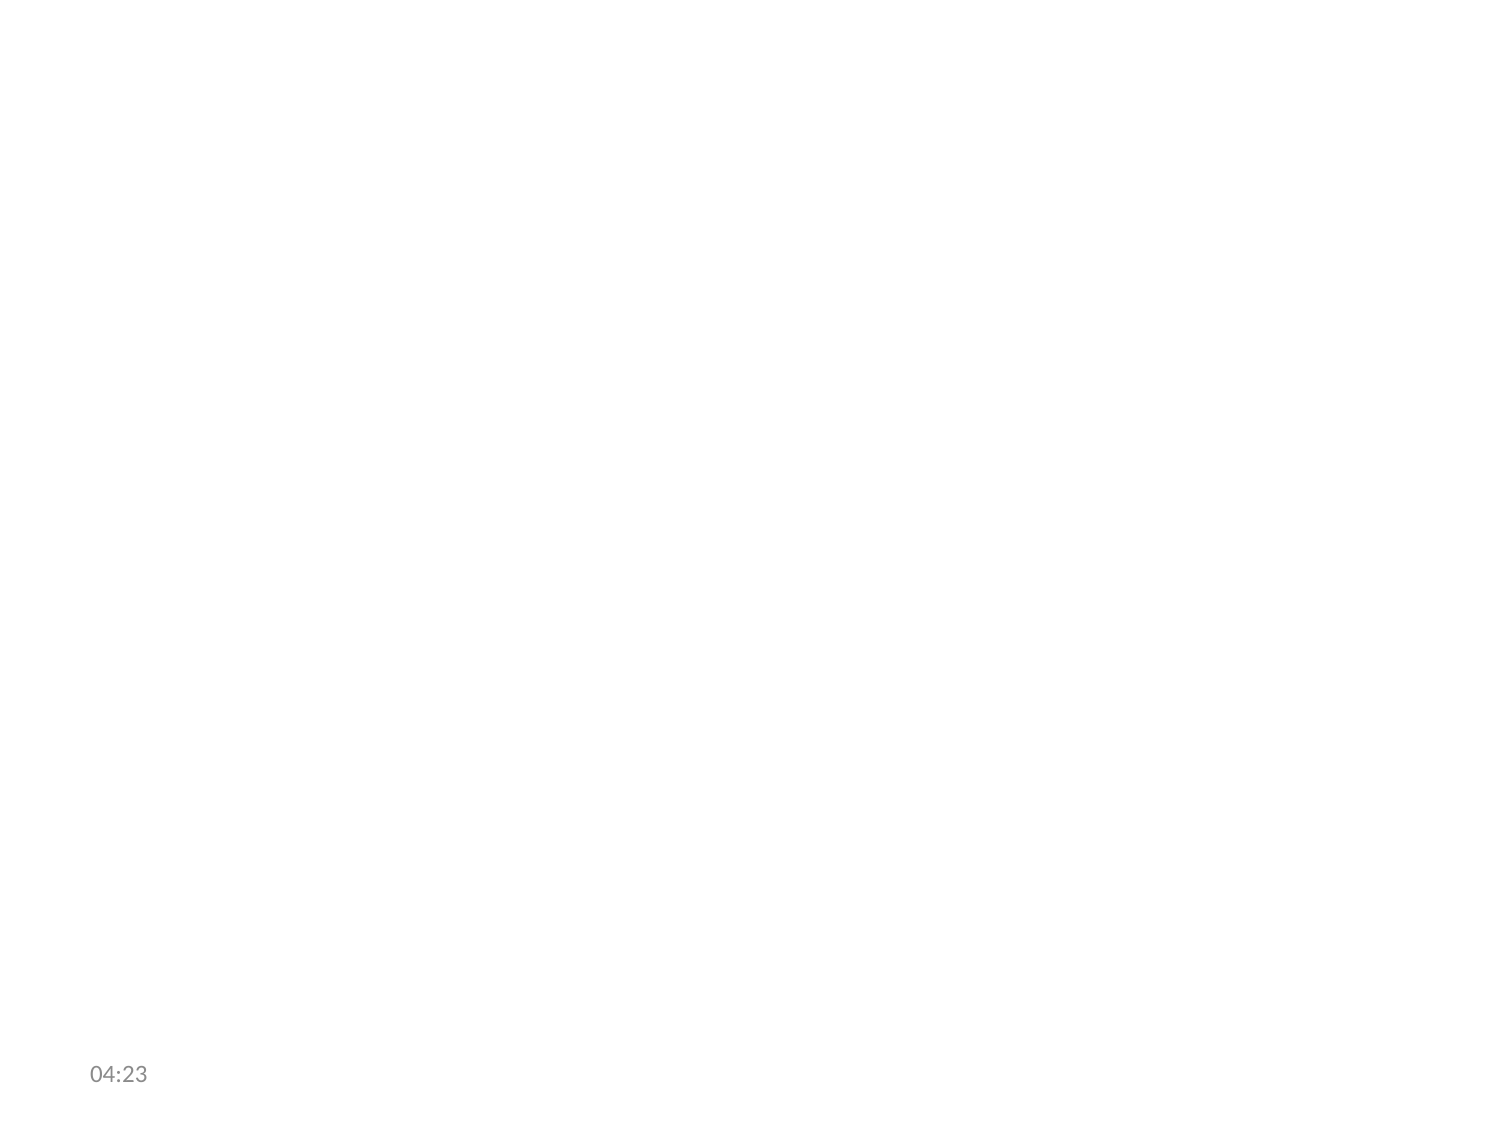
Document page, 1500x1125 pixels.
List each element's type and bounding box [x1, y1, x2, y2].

slide_number [75, 1042, 425, 1103]
